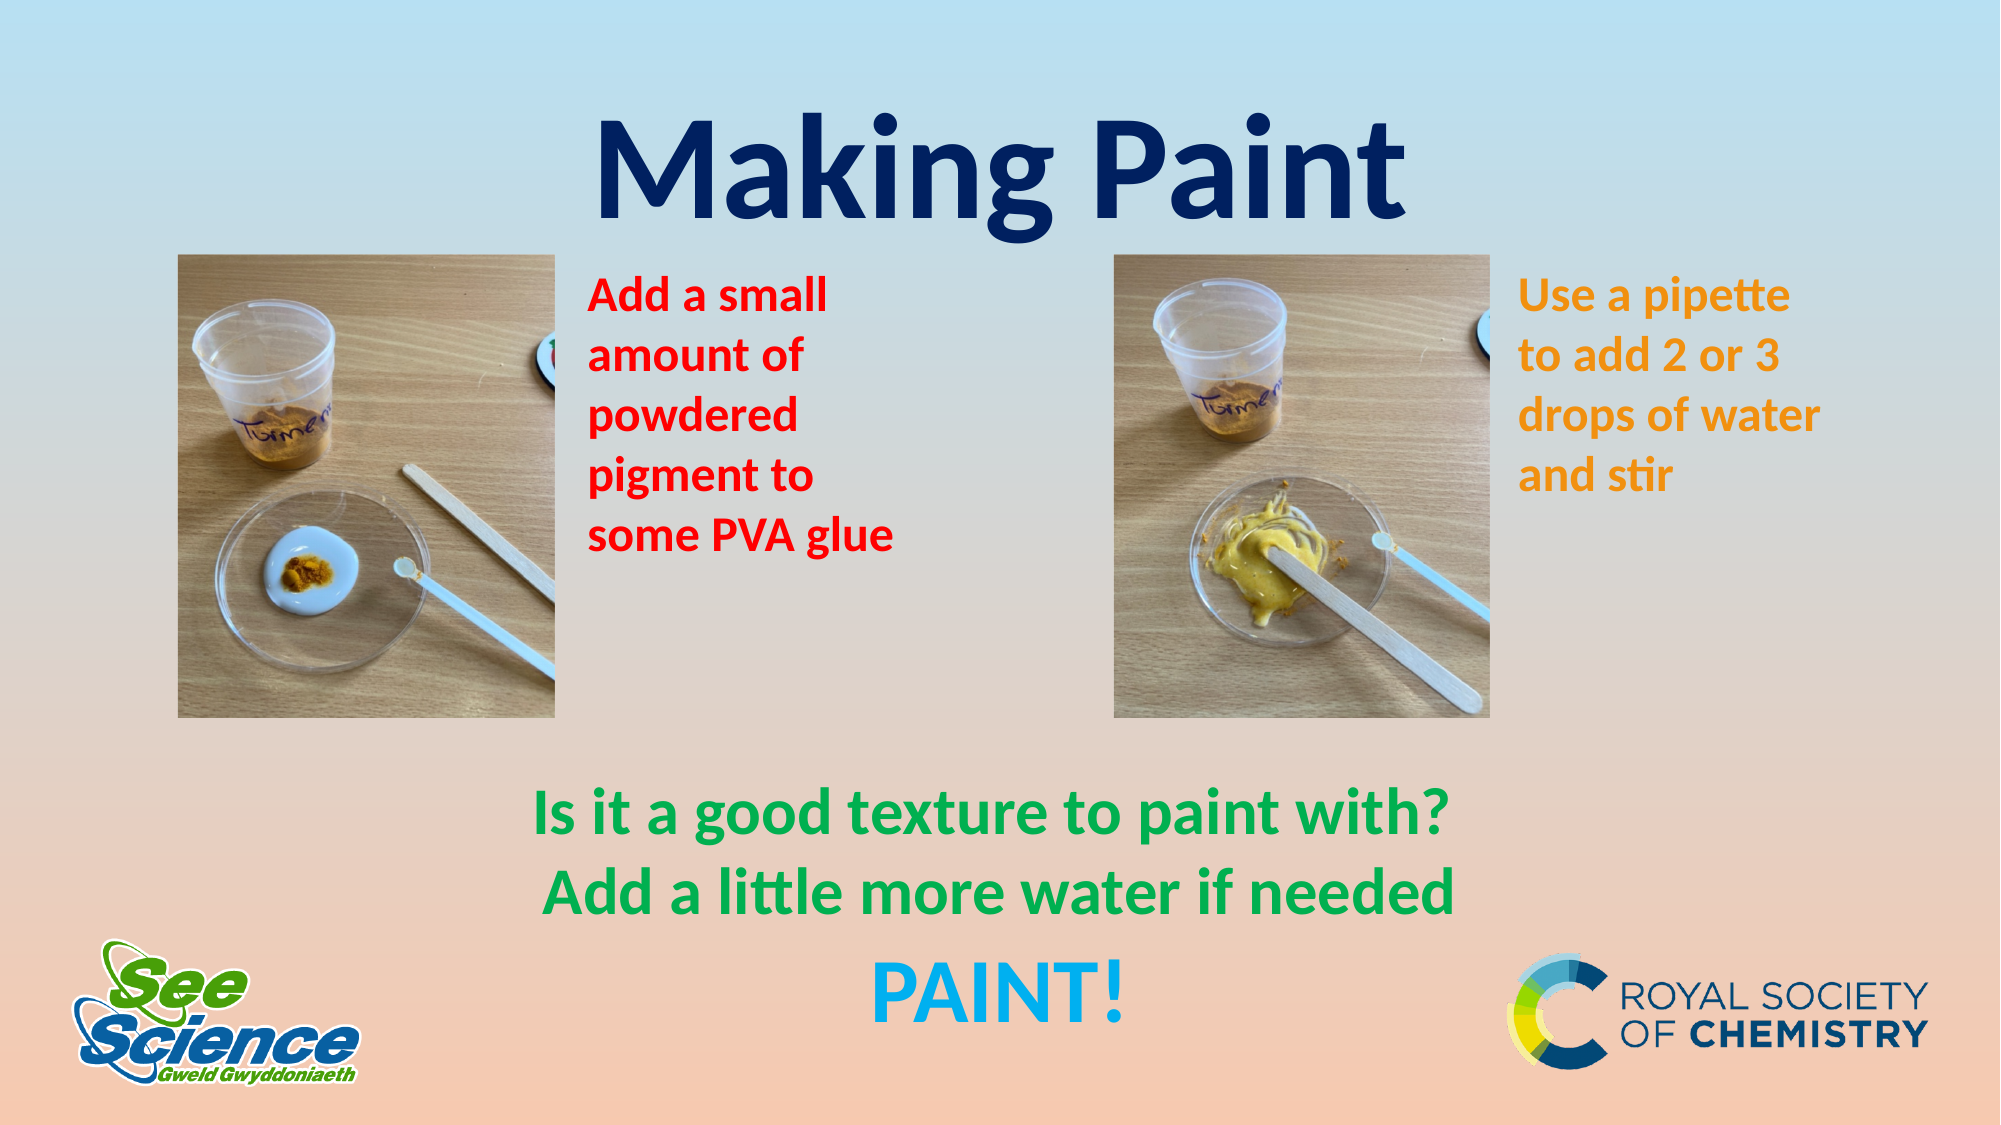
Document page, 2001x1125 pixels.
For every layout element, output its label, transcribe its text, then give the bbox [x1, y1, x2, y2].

picture [1069, 255, 1534, 718]
text_box Use a pipette to add 2 or 3 drops of water and stir [1503, 254, 1854, 509]
picture [133, 255, 599, 718]
picture [71, 938, 362, 1087]
picture [1501, 947, 1934, 1078]
text_box Is it a good texture to paint with? Add a little more water if needed [422, 760, 1578, 936]
text_box Making Paint [186, 61, 1814, 257]
text_box Add a small amount of powdered pigment to some PVA glue [572, 254, 926, 569]
text_box PAINT! [500, 923, 1500, 1048]
